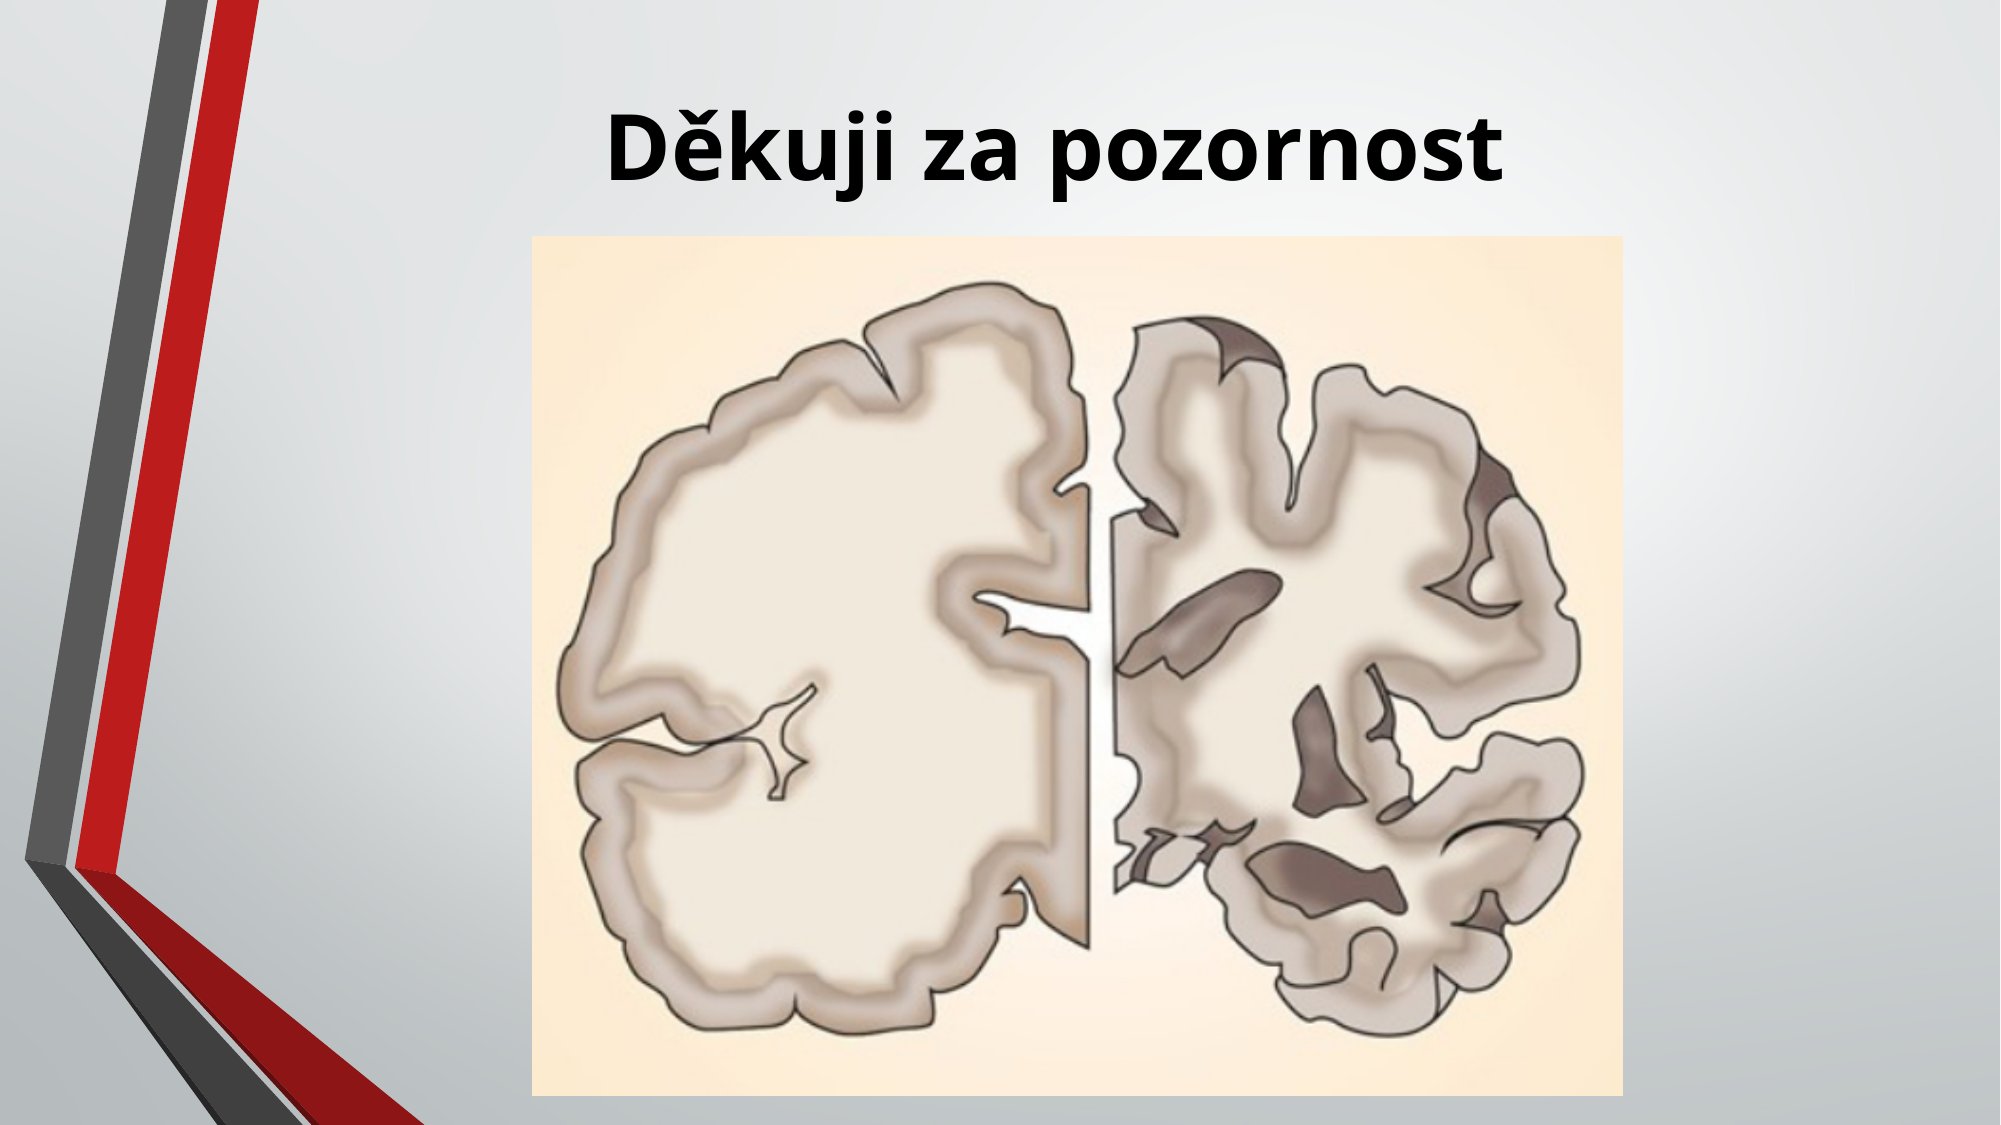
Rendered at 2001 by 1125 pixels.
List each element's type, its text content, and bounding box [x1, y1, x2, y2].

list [532, 236, 1623, 1096]
title Děkuji za pozornost [233, 0, 1877, 288]
